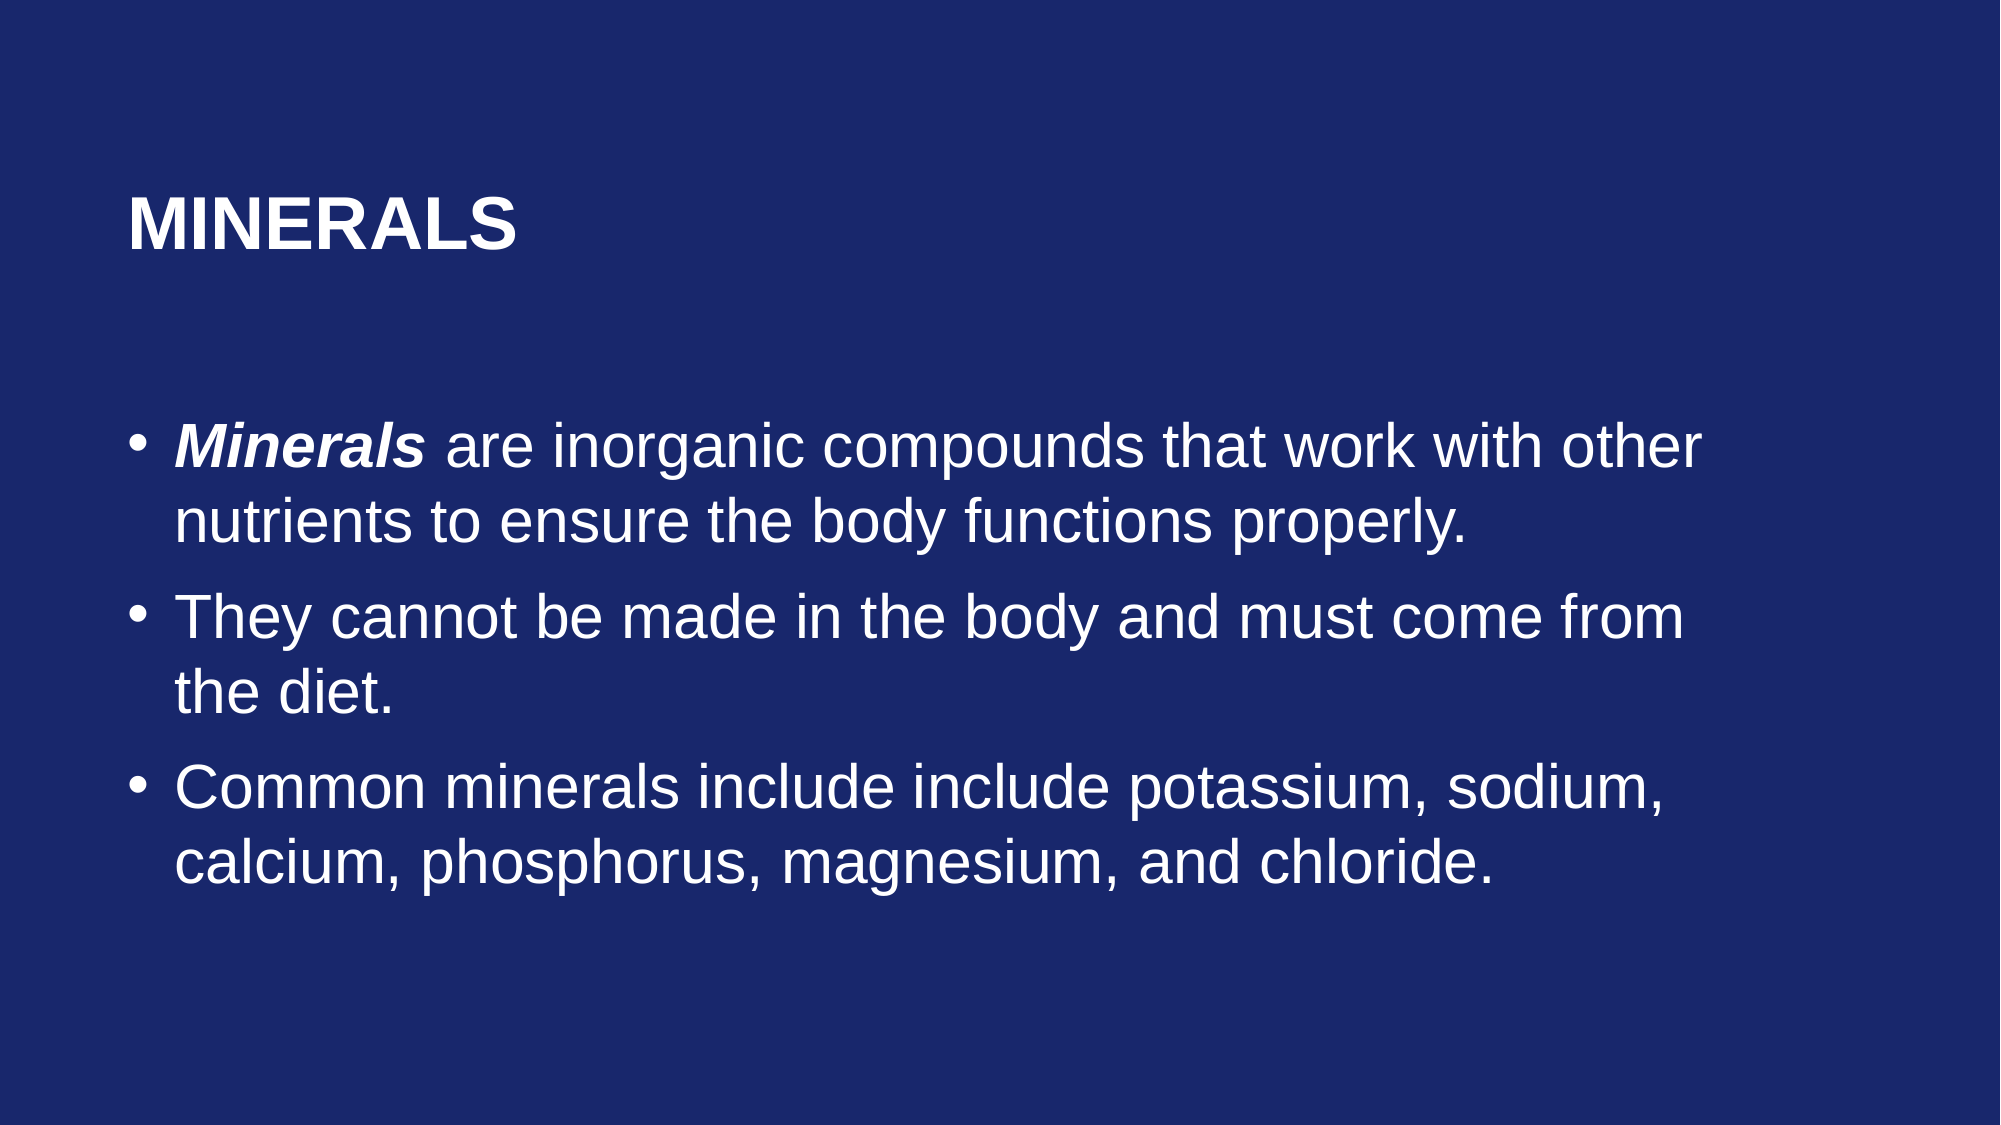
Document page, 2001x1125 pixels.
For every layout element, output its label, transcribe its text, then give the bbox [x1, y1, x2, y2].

list Minerals are inorganic compounds that work with other nutrients to ensure the body functions properly. They cannot be made in the body and must come from the diet. Common minerals include include potassium, sodium, calcium, phosphorus, magnesium, and chloride. [112, 351, 1775, 950]
title Minerals [112, 99, 1775, 339]
